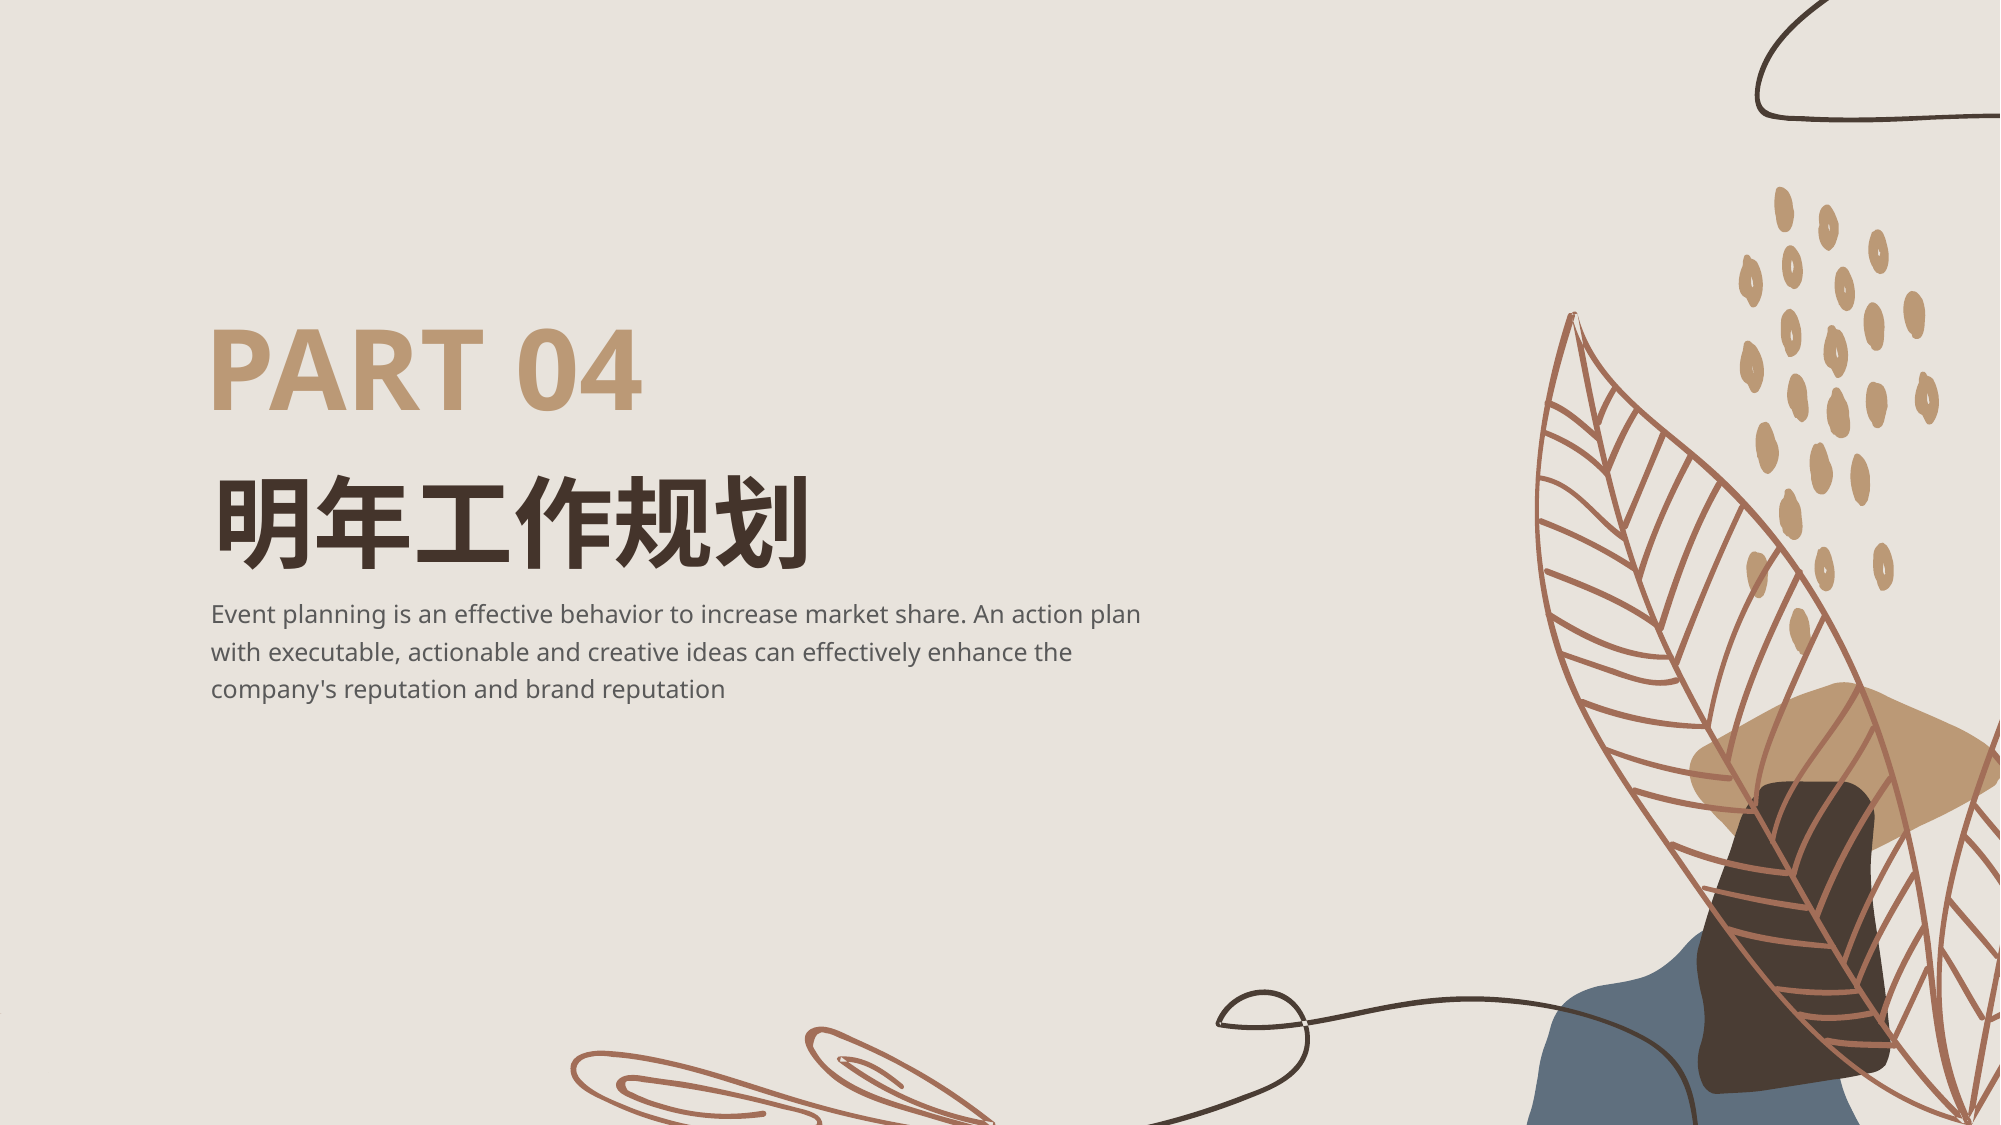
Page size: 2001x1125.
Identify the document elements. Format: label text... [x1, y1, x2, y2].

text_box [1731, 703, 1781, 797]
text_box [1787, 373, 1809, 423]
text_box [1781, 992, 1868, 1014]
text_box [1850, 453, 1871, 507]
text_box [1938, 945, 1986, 1021]
text_box [1809, 442, 1833, 495]
text_box [1711, 894, 1826, 943]
text_box [1746, 551, 1767, 590]
text_box [1724, 763, 1771, 842]
text_box [1718, 731, 1731, 752]
text_box [1605, 407, 1639, 473]
text_box [1800, 573, 1910, 830]
text_box [1782, 245, 1803, 290]
text_box [1716, 866, 1804, 904]
text_box [1603, 746, 1733, 782]
text_box [1705, 544, 1783, 732]
text_box [1526, 1011, 1693, 1125]
text_box [1621, 431, 1667, 530]
text_box [1801, 694, 1872, 781]
text_box [1841, 828, 1910, 967]
text_box [1960, 832, 2000, 886]
text_box [1834, 266, 1855, 312]
text_box [1847, 901, 1877, 977]
text_box [1724, 569, 1803, 764]
text_box [1993, 970, 2000, 979]
text_box [1863, 302, 1885, 351]
text_box [1754, 0, 2000, 123]
text_box [1701, 885, 1810, 911]
text_box [1823, 325, 1849, 379]
text_box [1774, 186, 1795, 233]
text_box [1770, 683, 1863, 845]
text_box [1544, 568, 1664, 632]
text_box [1617, 386, 1801, 573]
text_box [1776, 781, 1837, 868]
text_box [1960, 751, 1992, 834]
text_box [1994, 944, 2000, 973]
text_box [1903, 290, 1926, 339]
text_box [1753, 613, 1828, 807]
text_box [1545, 611, 1674, 660]
text_box [1779, 488, 1803, 540]
text_box [1631, 787, 1756, 814]
text_box [1780, 308, 1802, 357]
text_box [1864, 686, 1989, 831]
text_box [1738, 254, 1763, 308]
text_box [1535, 405, 1551, 476]
text_box [1885, 1013, 1890, 1028]
text_box [1636, 453, 1694, 581]
text_box [1546, 617, 1728, 931]
text_box [1914, 371, 1939, 425]
text_box [1545, 311, 1619, 436]
text_box [1807, 1017, 1891, 1042]
text_box [1595, 383, 1619, 426]
text_box [1689, 742, 1730, 775]
text_box [1987, 1011, 2000, 1023]
text_box [1818, 204, 1839, 251]
text_box [1814, 546, 1835, 592]
text_box [1725, 926, 1836, 950]
text_box [1711, 811, 1742, 836]
text_box [1868, 229, 1889, 275]
text_box [1972, 802, 2000, 841]
text_box [1147, 989, 1698, 1125]
text_box [1877, 922, 1928, 1026]
text_box [1826, 387, 1851, 439]
text_box [1696, 910, 1861, 1094]
text_box [1861, 944, 1886, 1013]
text_box [1938, 835, 1965, 947]
text_box [1755, 572, 1769, 599]
text_box 明年工作规划 [199, 452, 829, 588]
text_box [1865, 381, 1888, 429]
text_box [1872, 784, 1903, 851]
text_box [1846, 733, 1889, 800]
text_box [1597, 440, 1608, 467]
text_box [1538, 518, 1638, 572]
text_box [1579, 699, 1709, 730]
text_box [804, 1026, 996, 1125]
text_box [1544, 399, 1603, 443]
text_box PART 04 [563, 290, 659, 440]
text_box [1535, 475, 1628, 542]
text_box [1824, 1037, 1899, 1049]
text_box [1789, 607, 1811, 655]
text_box [1673, 504, 1745, 667]
text_box [1988, 719, 2000, 750]
text_box [0, 0, 563, 568]
text_box Event planning is an effective behavior to increase market share. An action plan with executable, actionable and creative ideas can effectively enhance the company's reputation and brand reputation [196, 583, 1181, 711]
text_box [1669, 841, 1791, 877]
text_box [1755, 421, 1779, 475]
text_box [1561, 931, 1860, 1125]
text_box [1945, 896, 1999, 959]
text_box [1988, 747, 2000, 766]
text_box [1761, 682, 1856, 786]
text_box [1790, 725, 1877, 878]
text_box [1892, 965, 1931, 1041]
text_box [1796, 1010, 1875, 1021]
text_box [1834, 1046, 1891, 1074]
text_box [1605, 476, 1628, 536]
text_box [1757, 781, 1793, 832]
text_box [1820, 810, 1875, 956]
text_box [570, 1050, 910, 1125]
text_box [1873, 542, 1894, 591]
text_box [1534, 479, 1552, 613]
text_box [1633, 571, 1658, 621]
text_box [1689, 777, 1748, 808]
text_box [1557, 651, 1680, 686]
text_box [1659, 480, 1723, 629]
text_box [1774, 986, 1863, 996]
text_box [1813, 775, 1894, 920]
text_box [1936, 950, 2000, 1125]
text_box [1727, 814, 1784, 869]
text_box [1726, 831, 1972, 1125]
text_box [1854, 871, 1917, 988]
text_box [1979, 758, 2000, 796]
text_box [1739, 340, 1764, 394]
text_box [1541, 429, 1611, 479]
text_box [1796, 781, 1871, 908]
